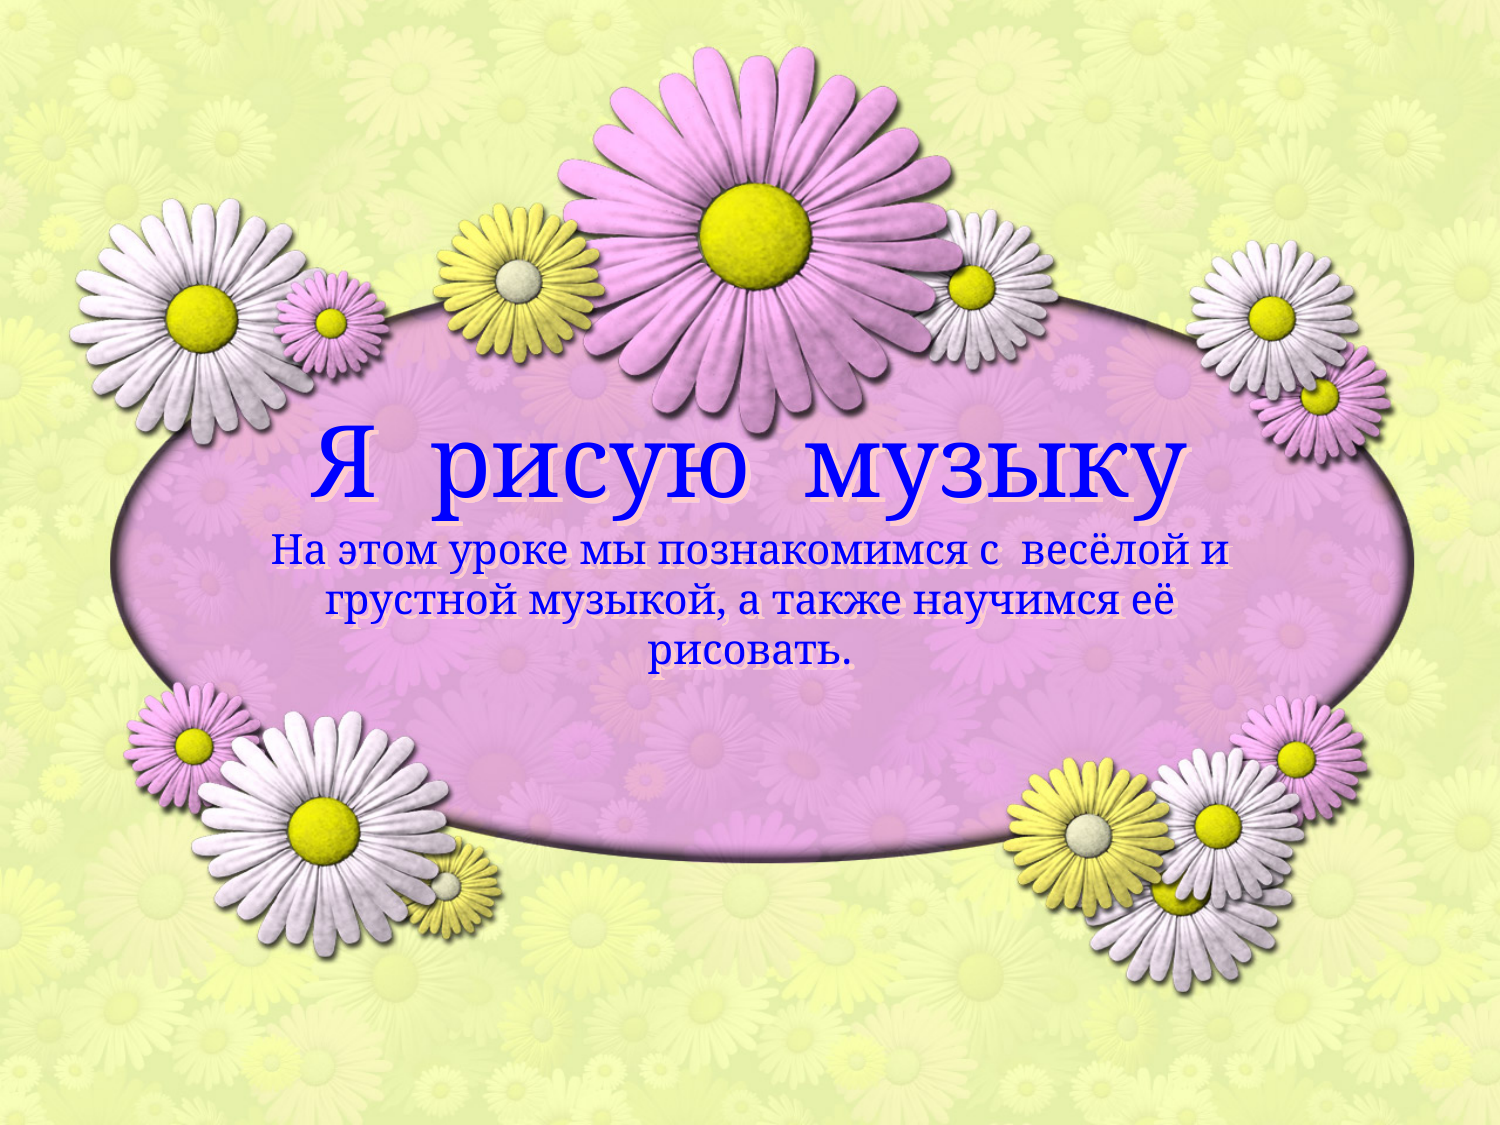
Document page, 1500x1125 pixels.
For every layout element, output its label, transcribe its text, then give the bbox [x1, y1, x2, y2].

picture [0, 0, 1500, 1125]
subtitle На этом уроке мы познакомимся с весёлой и грустной музыкой, а также научимся её рисовать. [224, 515, 1276, 926]
title Я рисую музыку [112, 374, 1388, 540]
